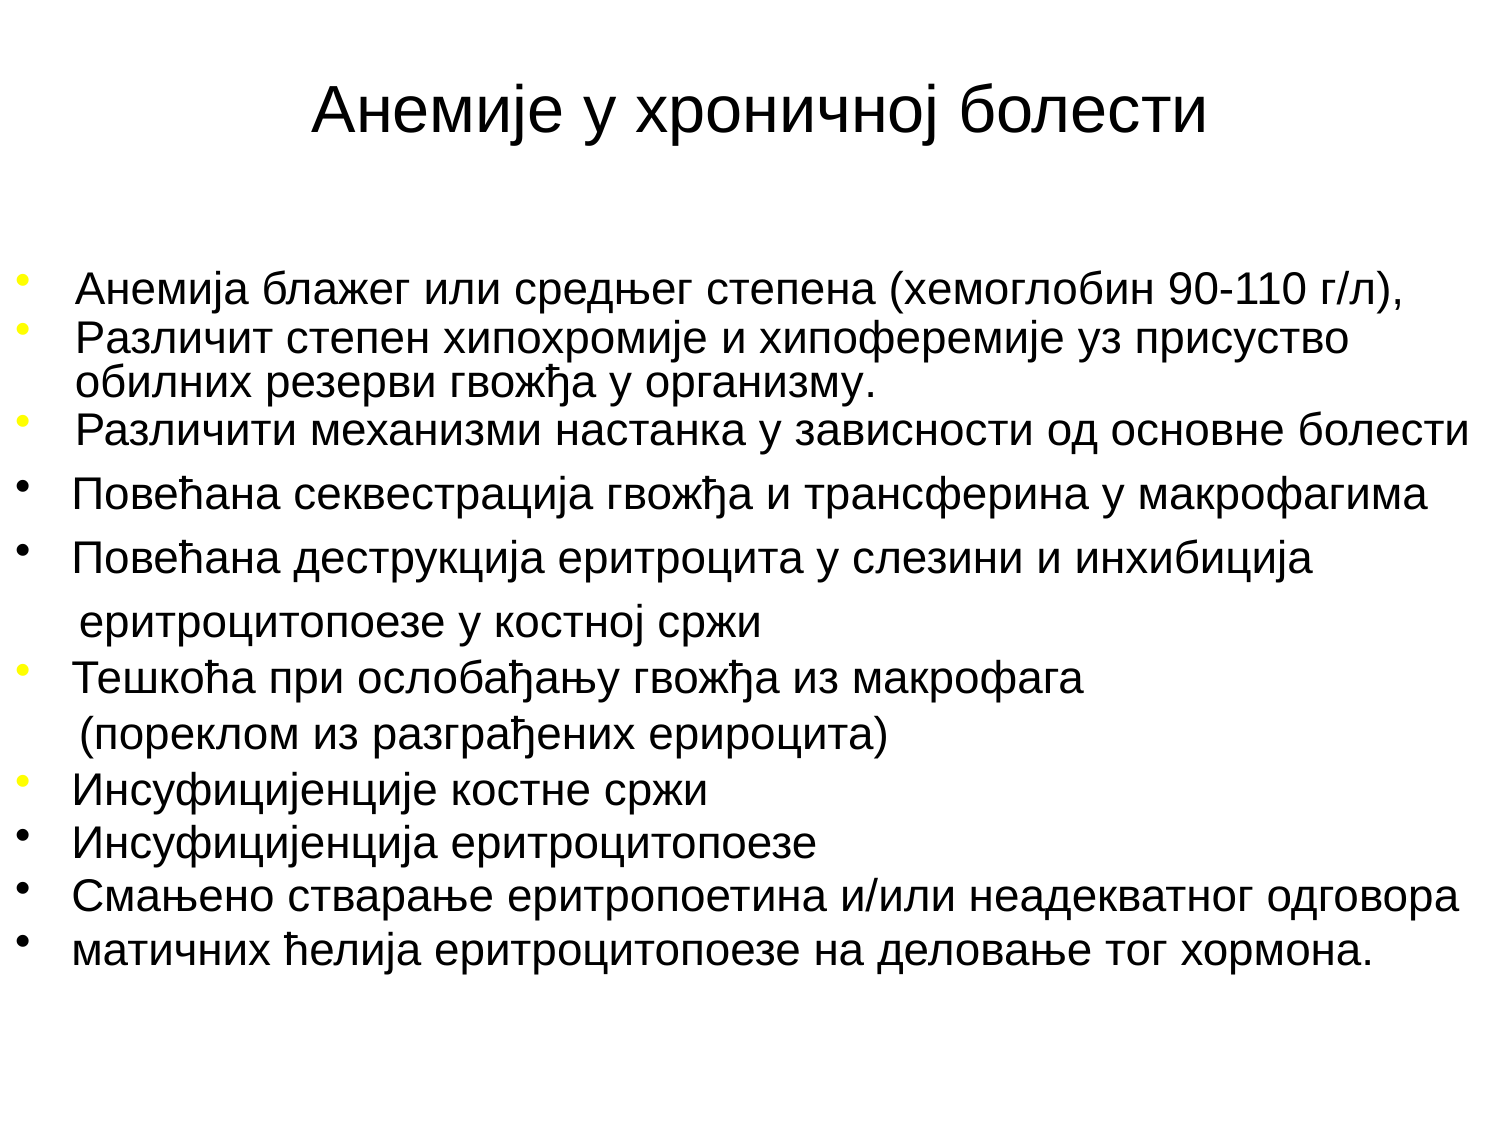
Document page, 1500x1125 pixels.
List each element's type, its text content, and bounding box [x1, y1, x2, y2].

list Анемија блажег или средњег степeна (хемоглобин 90-110 г/л), Различит степeн хипохромије и хипоферeмије уз присуство oбилних резeрви гвожђа у организму. Различити механизми настанка у зависности од основне болести Повећана секвестрација гвожђа и трансферина у макрофагима Повећана деструкција еритроцита у слезини и инхибиција еритроцитопоезе у костној сржи Тешкоћа при ослобађању гвожђа из макрофага (пореклом из разграђених ерироцита) Инсуфицијенције костне сржи Инсуфицијенција еритроцитопоезе Смањено стварање еритропоетина и/или неадекватног одговора матичних ћелија еритроцитопоезе на деловање тог хормона. [0, 187, 1500, 1125]
text_box Анемије у хроничној болести [296, 58, 1225, 154]
